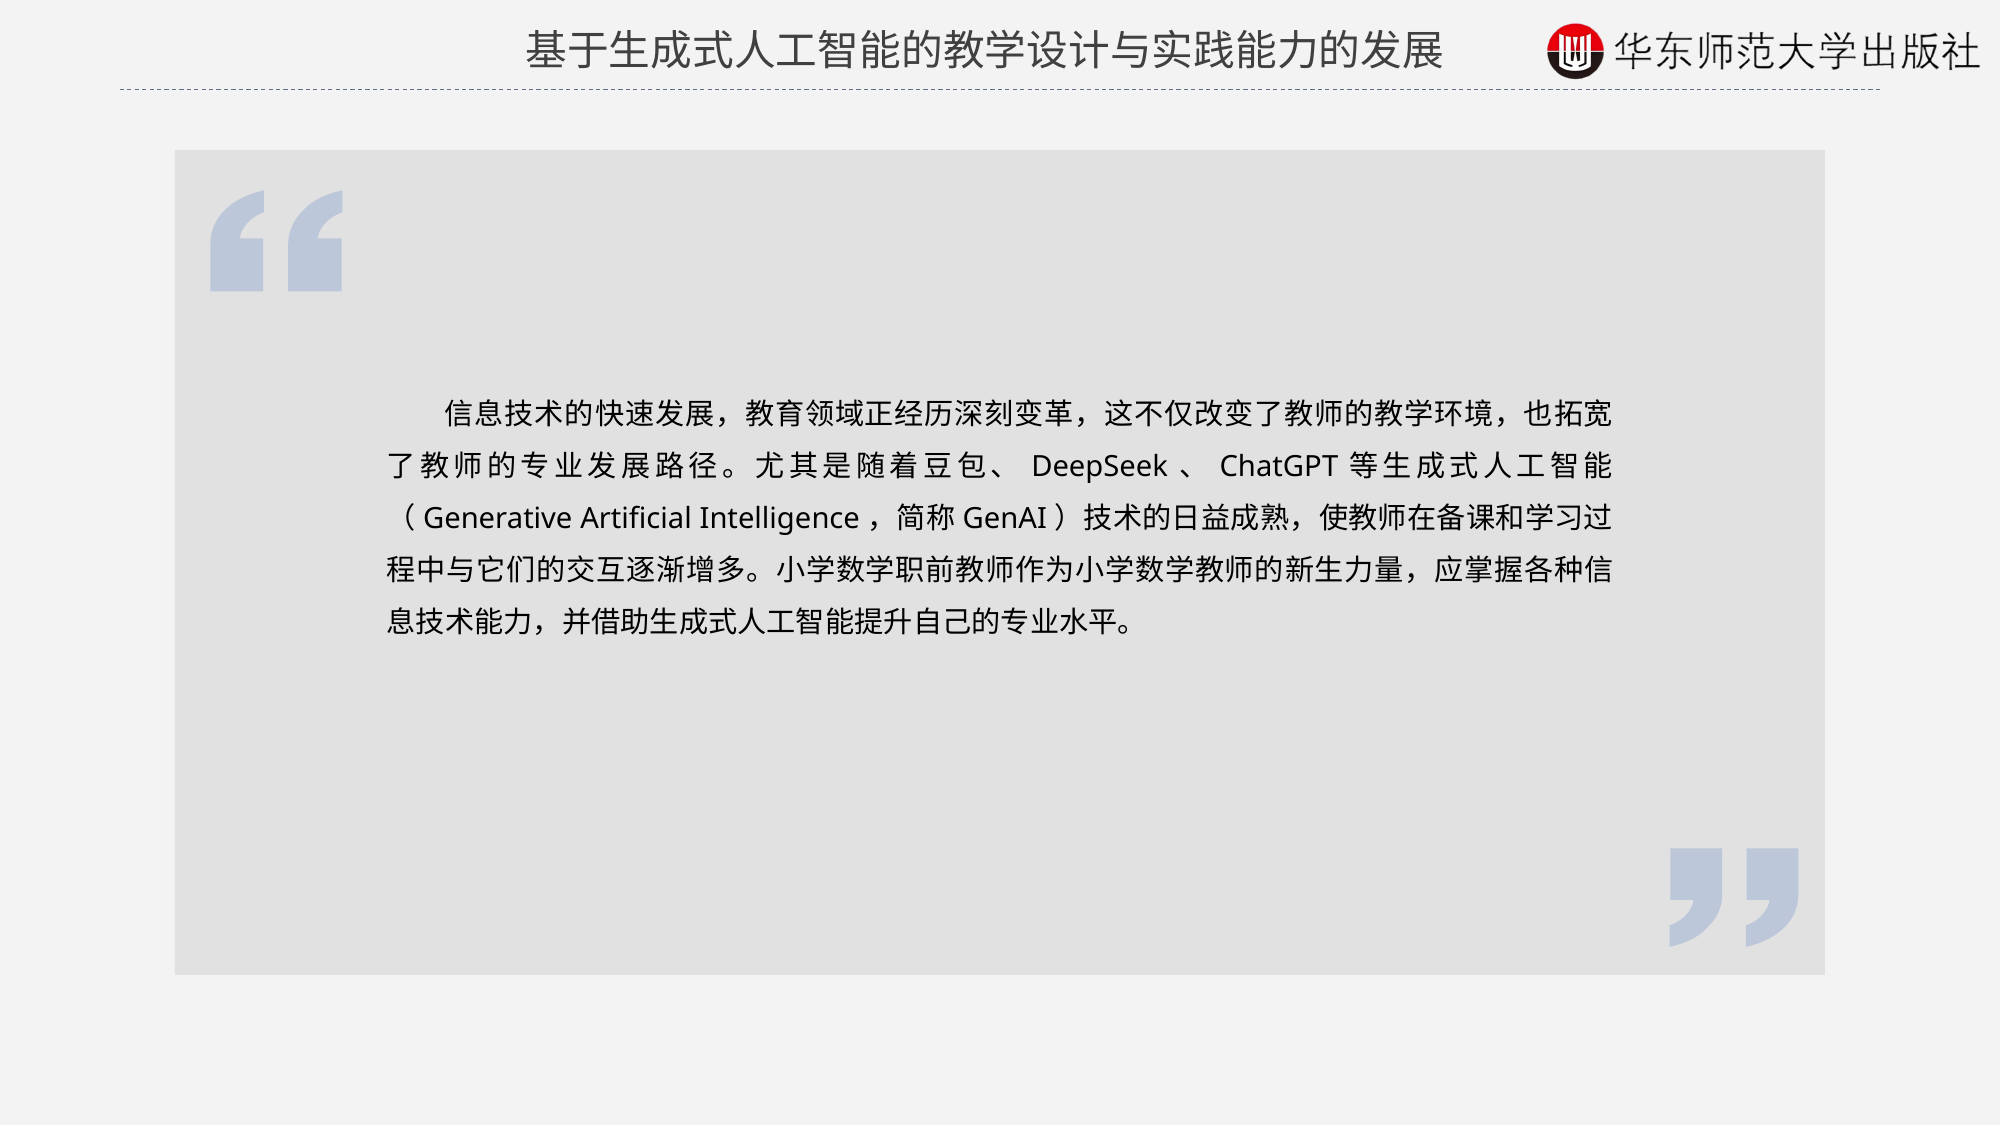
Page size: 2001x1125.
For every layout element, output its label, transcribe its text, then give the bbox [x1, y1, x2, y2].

text_box [209, 189, 265, 293]
text_box [174, 149, 1826, 976]
text_box [1668, 847, 1724, 949]
text_box [287, 189, 344, 293]
text_box 基于生成式人工智能的教学设计与实践能力的发展 [486, 23, 1483, 74]
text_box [1536, 13, 1989, 83]
text_box 信息技术的快速发展，教育领域正经历深刻变革，这不仅改变了教师的教学环境，也拓宽了教师的专业发展路径。尤其是随着豆包、DeepSeek、ChatGPT等生成式人工智能（Generative Artificial Intelligence，简称GenAI）技术的日益成熟，使教师在备课和学习过程中与它们的交互逐渐增多。小学数学职前教师作为小学数学教师的新生力量，应掌握各种信息技术能力，并借助生成式人工智能提升自己的专业水平。 [371, 370, 1629, 647]
text_box [1744, 847, 1800, 949]
